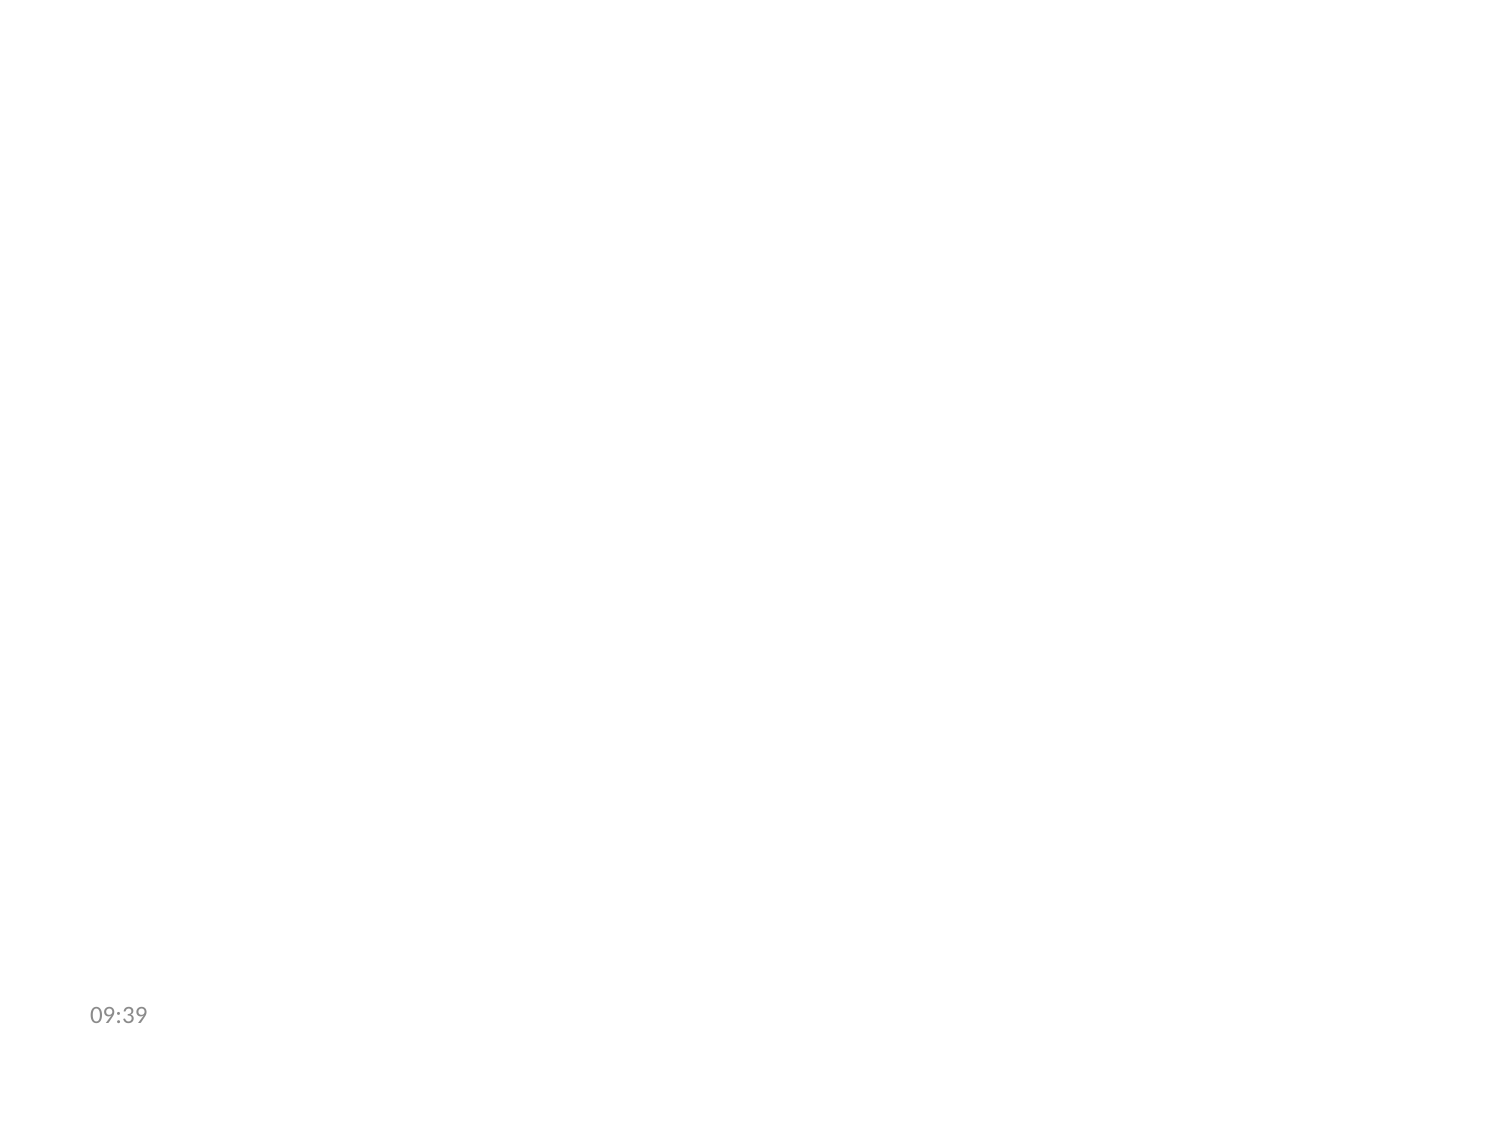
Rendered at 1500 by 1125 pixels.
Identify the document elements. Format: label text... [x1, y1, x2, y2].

text_box 15:35 [75, 983, 425, 1044]
